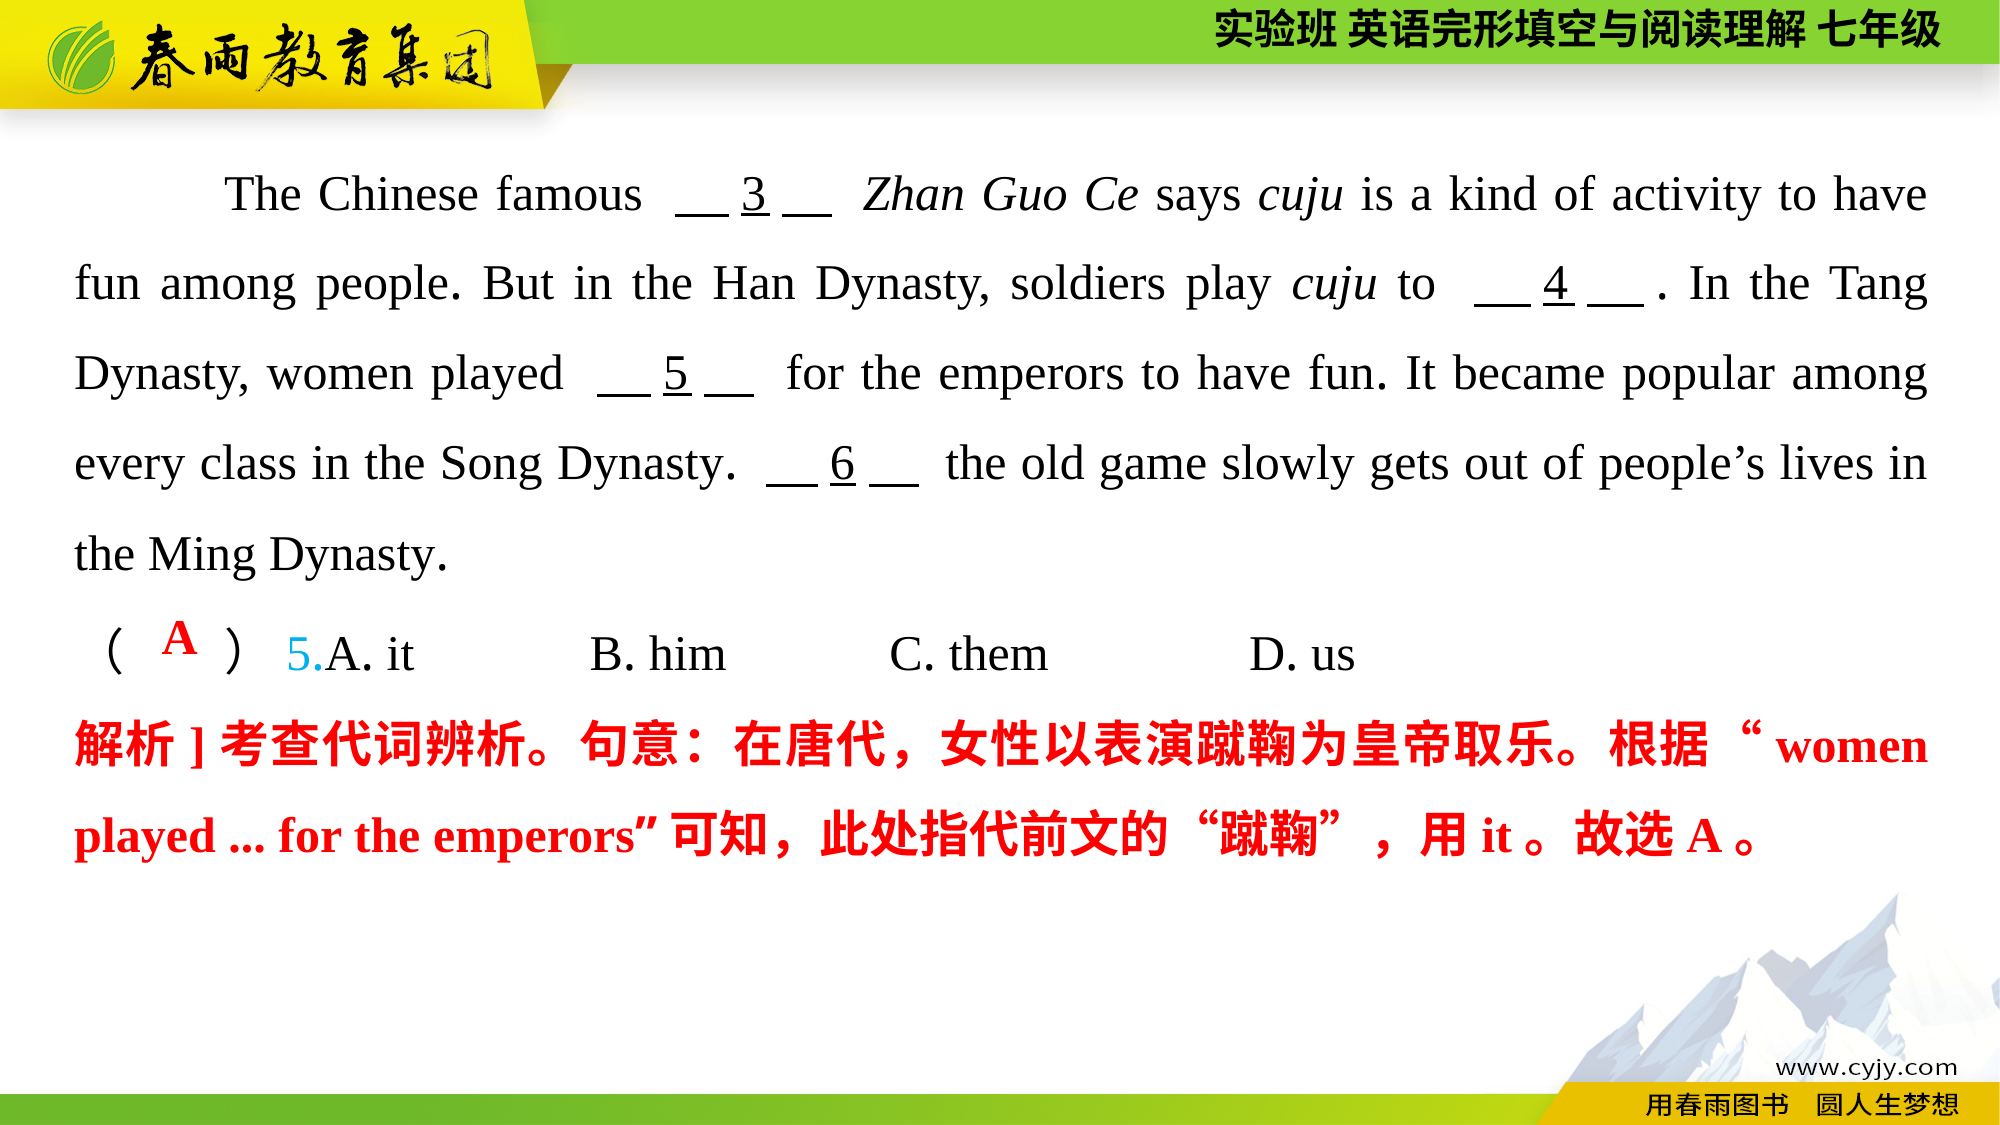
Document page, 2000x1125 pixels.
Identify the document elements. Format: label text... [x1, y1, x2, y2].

list The Chinese famous 3 Zhan Guo Ce says cuju is a kind of activity to have fun among people. But in the Han Dynasty, soldiers play cuju to 4 . In the Tang Dynasty, women played 5 for the emperors to have fun. It became popular among every class in the Song Dynasty. 6 the old game slowly gets out of people’s lives in the Ming Dynasty. [59, 122, 1944, 581]
picture [0, 0, 2000, 1125]
text_box 解析]考查代词辨析。句意：在唐代，女性以表演蹴鞠为皇帝取乐。根据“women played ... for the emperors”可知，此处指代前文的“蹴鞠”，用it。故选A。 [59, 675, 1944, 870]
text_box A [146, 596, 213, 672]
text_box （ ）5.A. it B. him C. them D. us [59, 582, 1944, 675]
